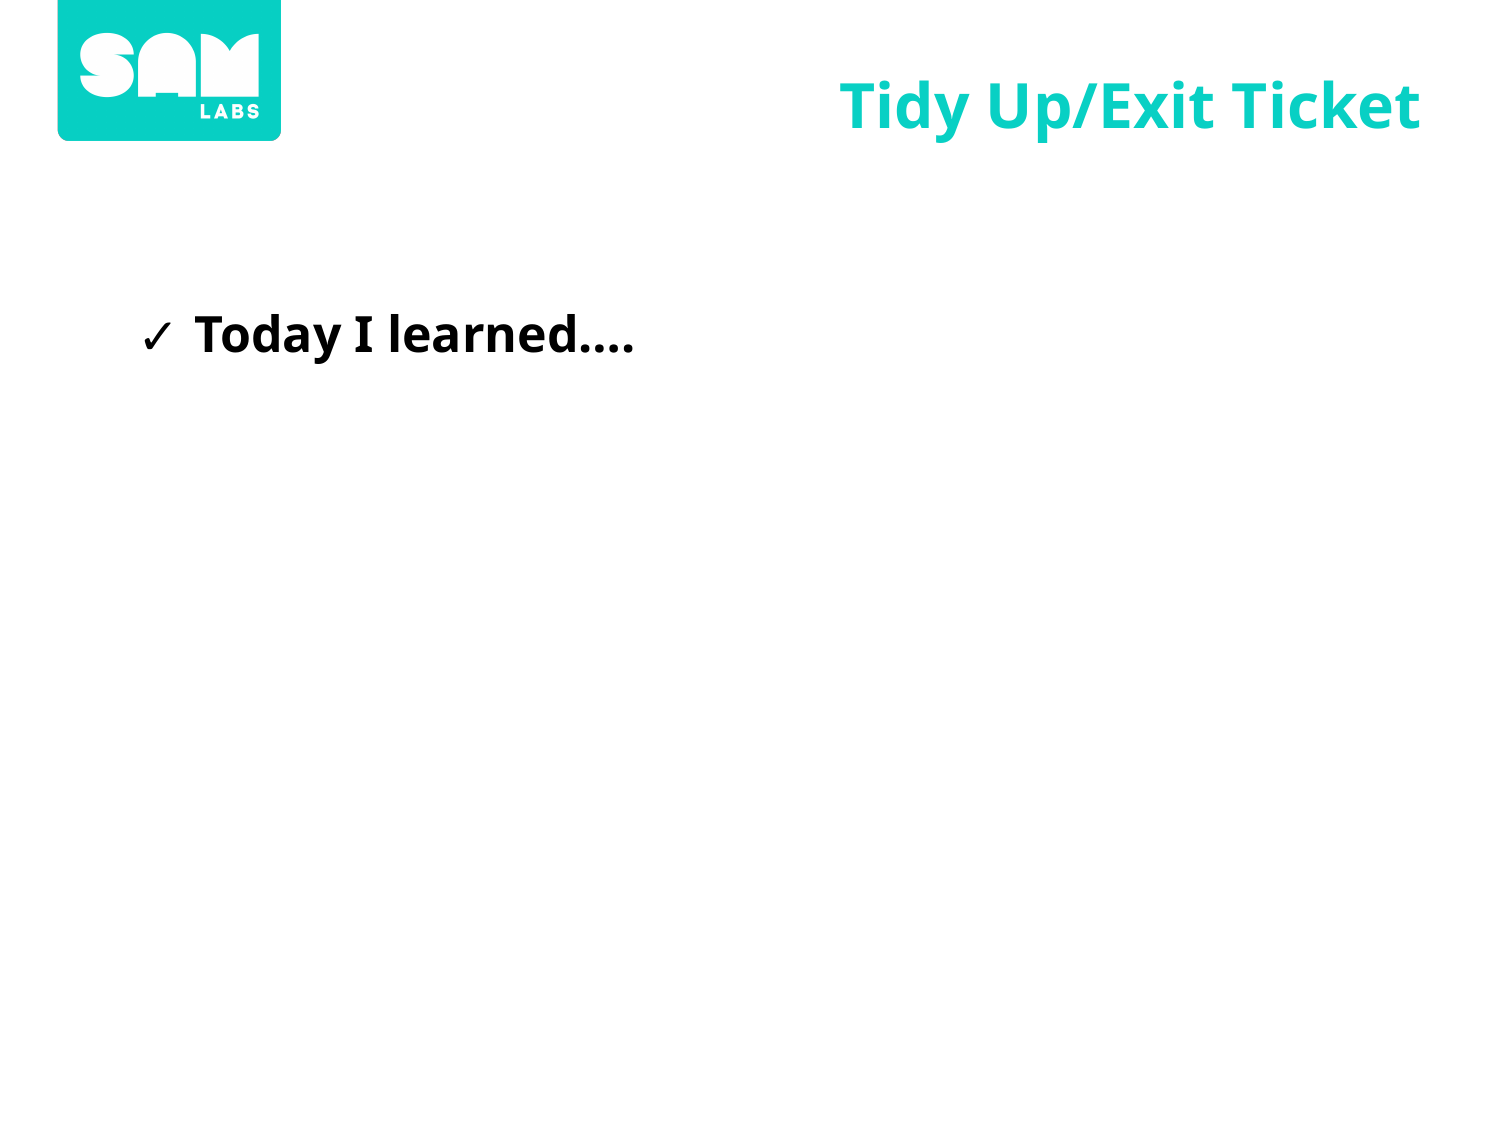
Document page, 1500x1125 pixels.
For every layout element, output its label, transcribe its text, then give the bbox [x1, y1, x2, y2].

text_box Tidy Up/Exit Ticket [286, 39, 1427, 142]
picture [0, 0, 281, 142]
text_box Today I learned…. [95, 285, 1444, 499]
